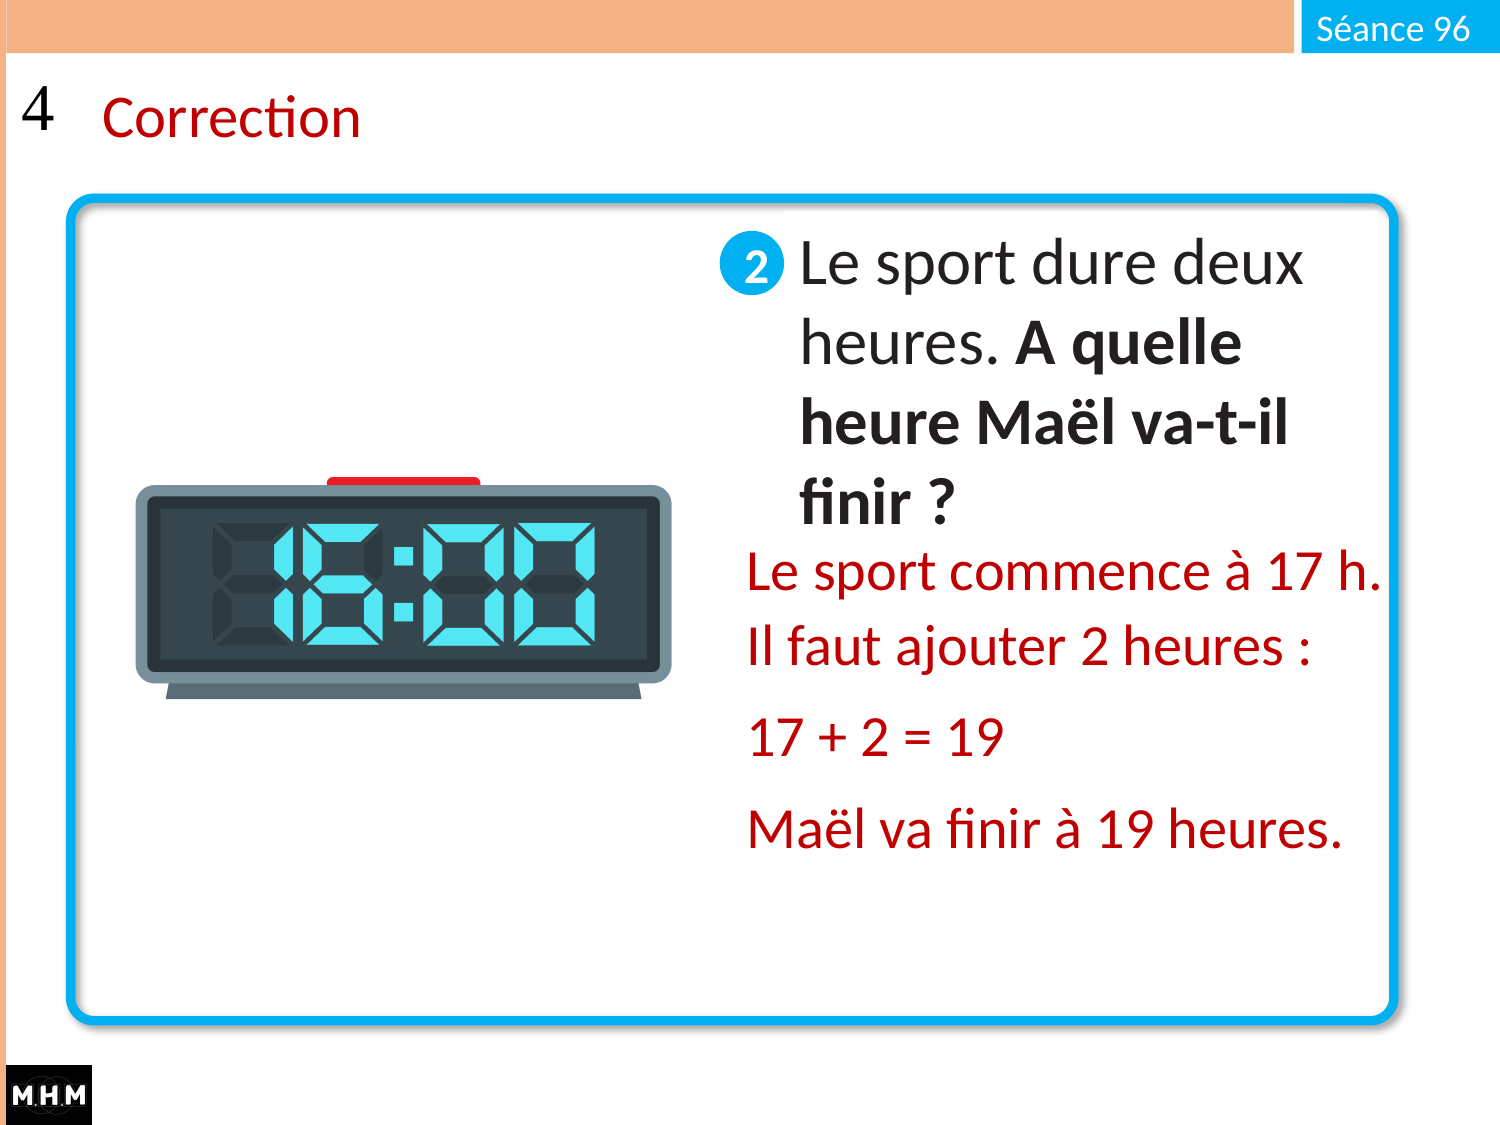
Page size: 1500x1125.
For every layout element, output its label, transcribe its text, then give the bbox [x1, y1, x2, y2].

text_box Le sport commence à 17 h. Il faut ajouter 2 heures : 17 + 2 = 19 Maël va finir à 19 heures. [731, 519, 1422, 791]
text_box Le sport dure deux heures. A quelle heure Maël va-t-il finir ? [784, 210, 1378, 482]
text_box [69, 197, 1395, 1022]
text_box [107, 466, 693, 718]
title Correction [87, 32, 1382, 158]
text_box 2 [718, 229, 786, 297]
picture [6, 1065, 92, 1125]
